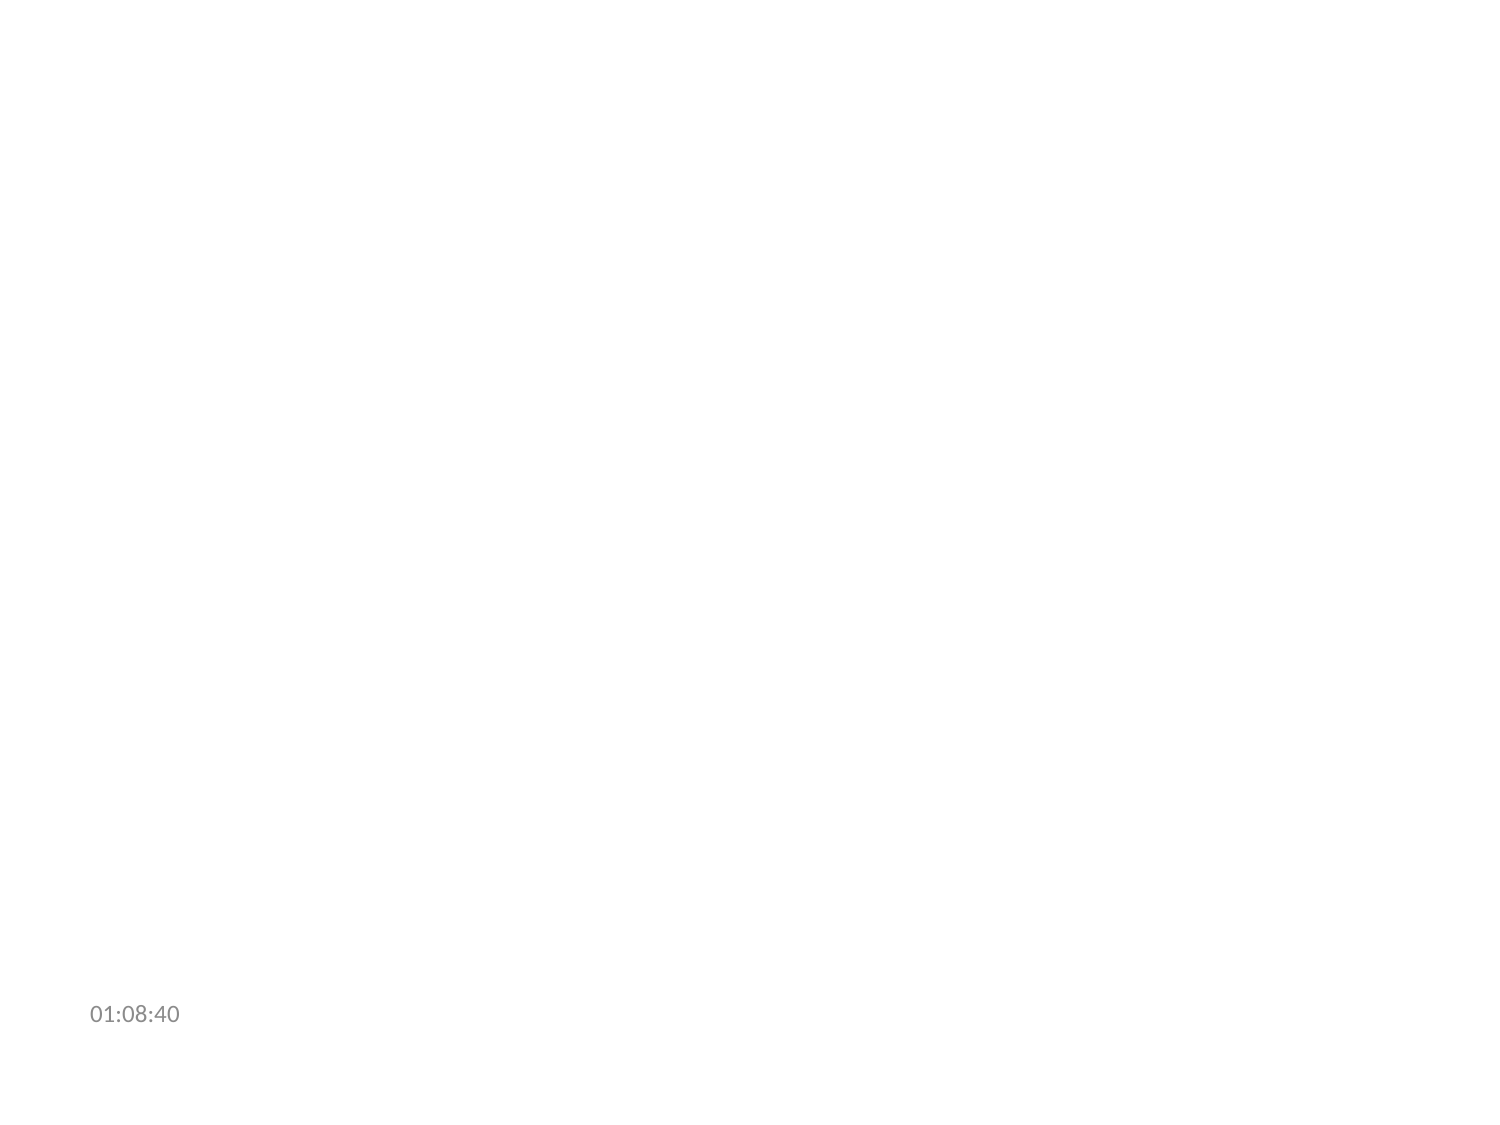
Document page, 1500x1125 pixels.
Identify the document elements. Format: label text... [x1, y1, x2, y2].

text_box 15:35:09 [75, 982, 425, 1043]
